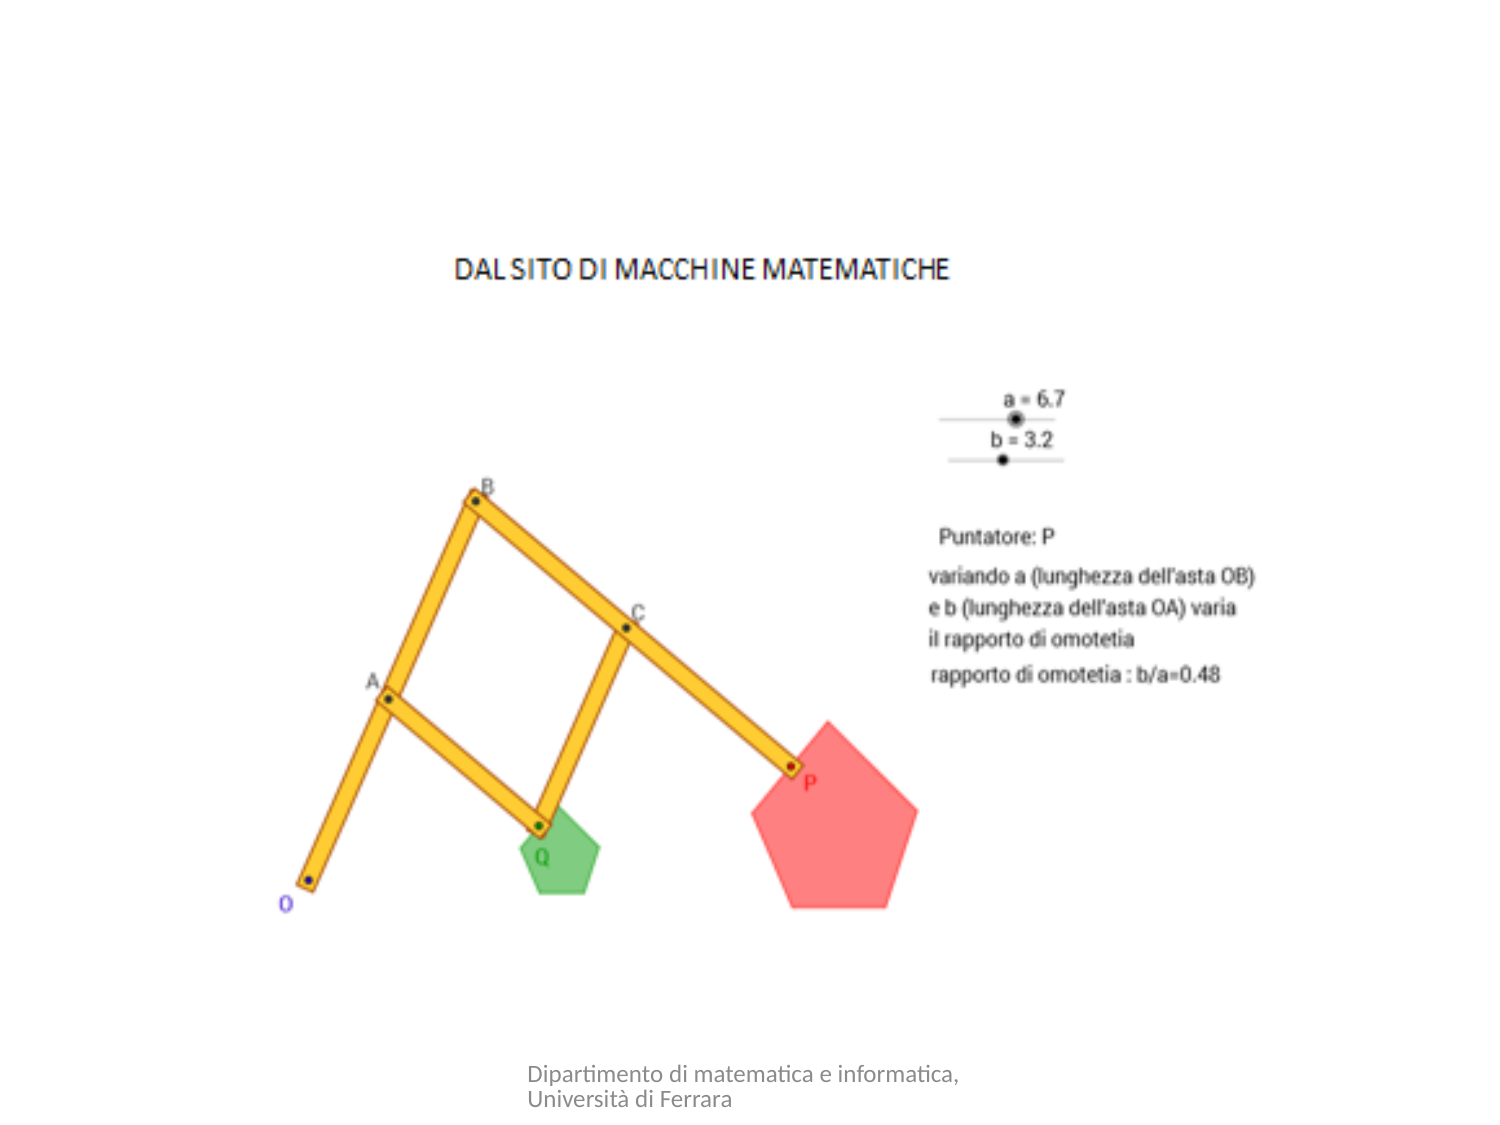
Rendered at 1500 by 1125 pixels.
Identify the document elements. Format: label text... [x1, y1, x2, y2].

footer Dipartimento di matematica e informatica, Università di Ferrara [512, 1042, 988, 1103]
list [123, 89, 1365, 1033]
